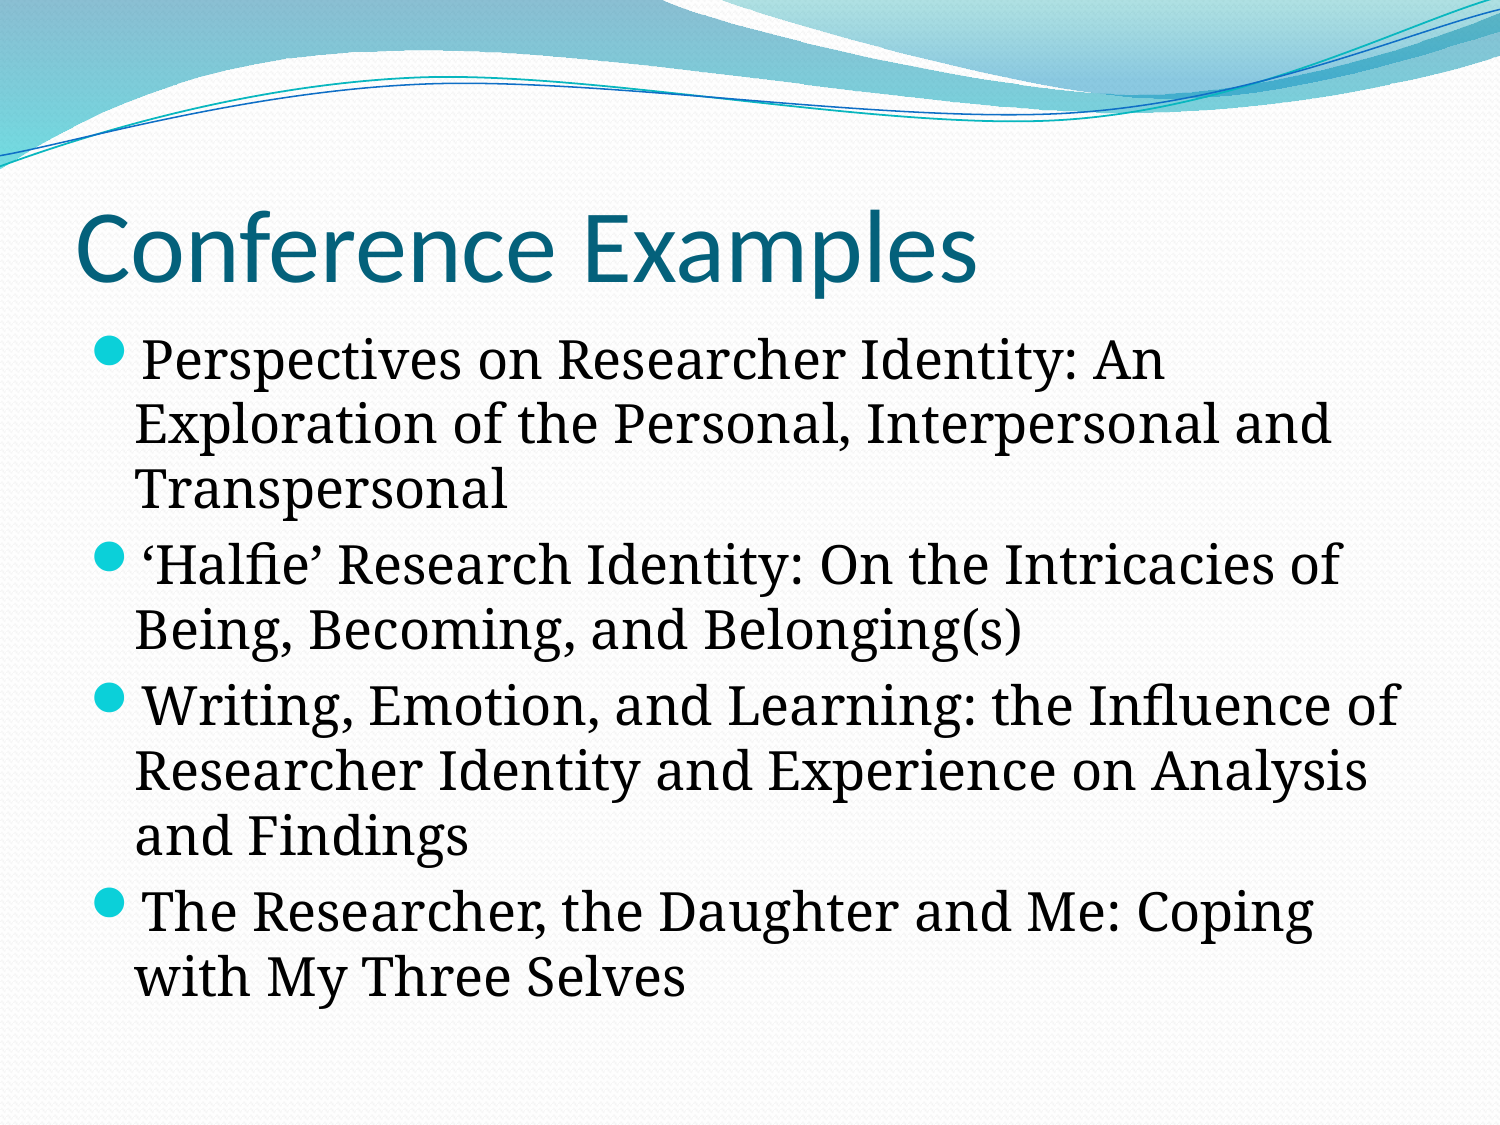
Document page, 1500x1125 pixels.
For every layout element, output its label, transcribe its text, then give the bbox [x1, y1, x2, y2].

list Perspectives on Researcher Identity: An Exploration of the Personal, Interpersonal and Transpersonal ‘Halfie’ Research Identity: On the Intricacies of Being, Becoming, and Belonging(s) Writing, Emotion, and Learning: the Influence of Researcher Identity and Experience on Analysis and Findings The Researcher, the Daughter and Me: Coping with My Three Selves [74, 317, 1426, 1038]
title Conference Examples [74, 115, 1426, 304]
